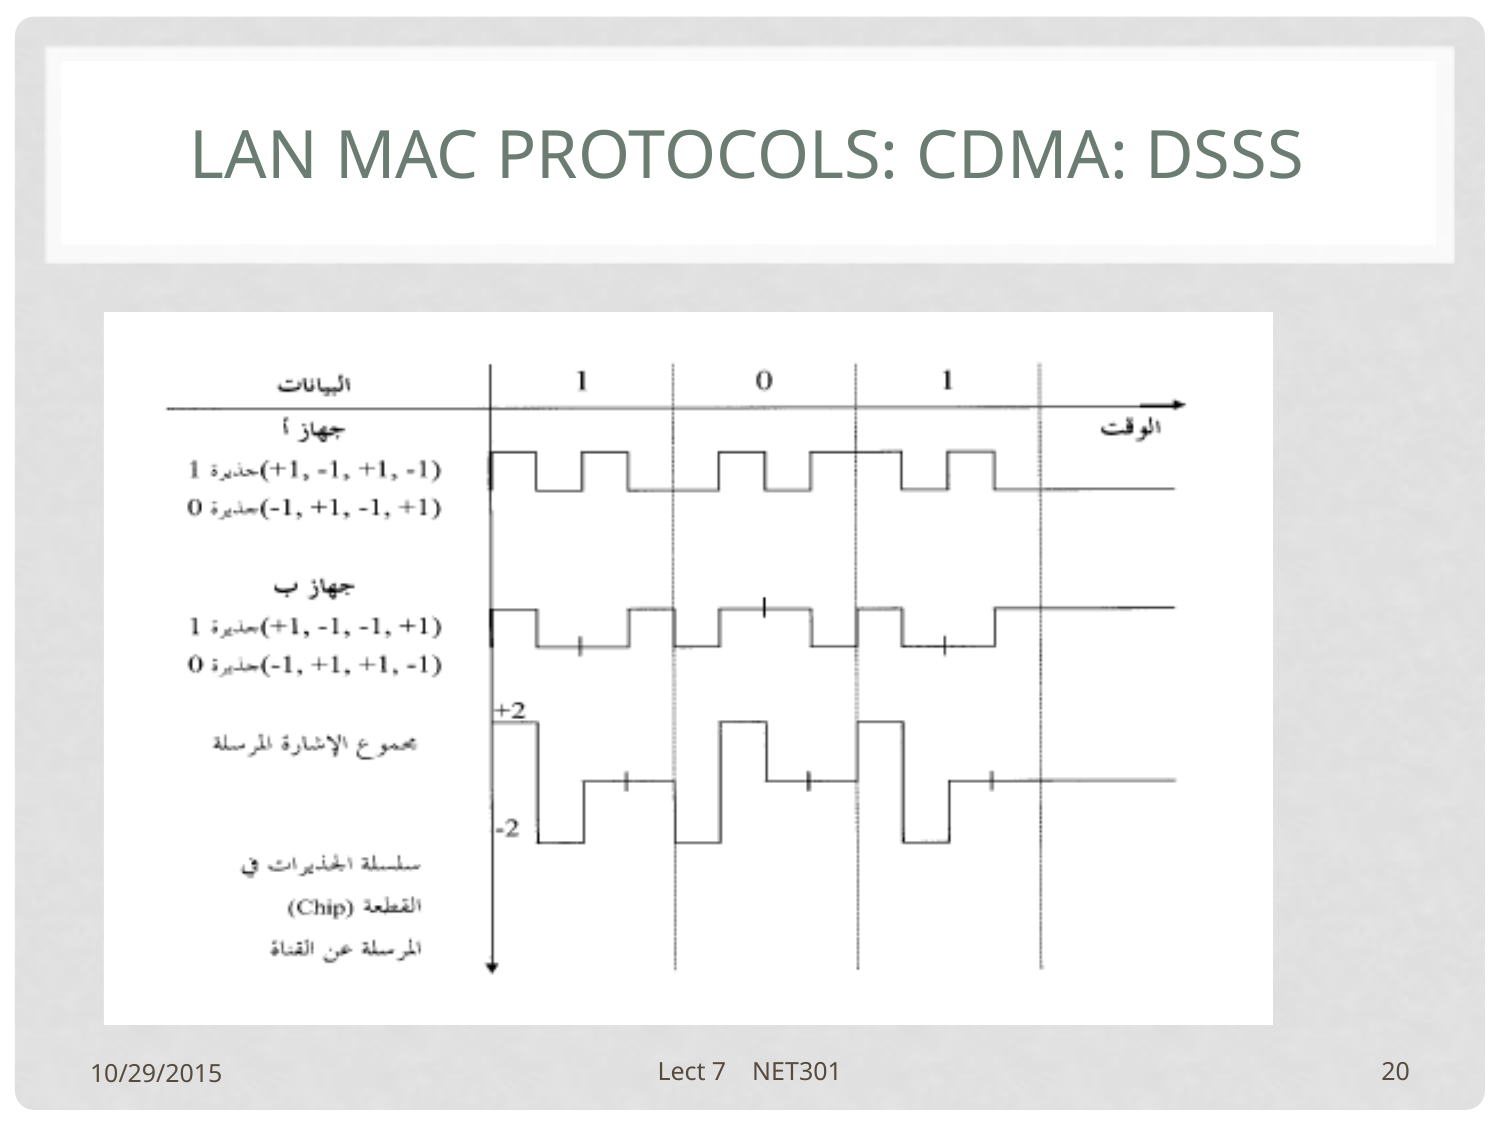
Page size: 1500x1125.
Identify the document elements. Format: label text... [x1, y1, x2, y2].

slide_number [75, 1042, 425, 1103]
slide_number 20 [1074, 1042, 1425, 1103]
footer Lect 7 NET301 [512, 1042, 988, 1103]
picture [103, 312, 1274, 1026]
title LAN MAC protocols: CDMA: DSSS [69, 66, 1425, 238]
